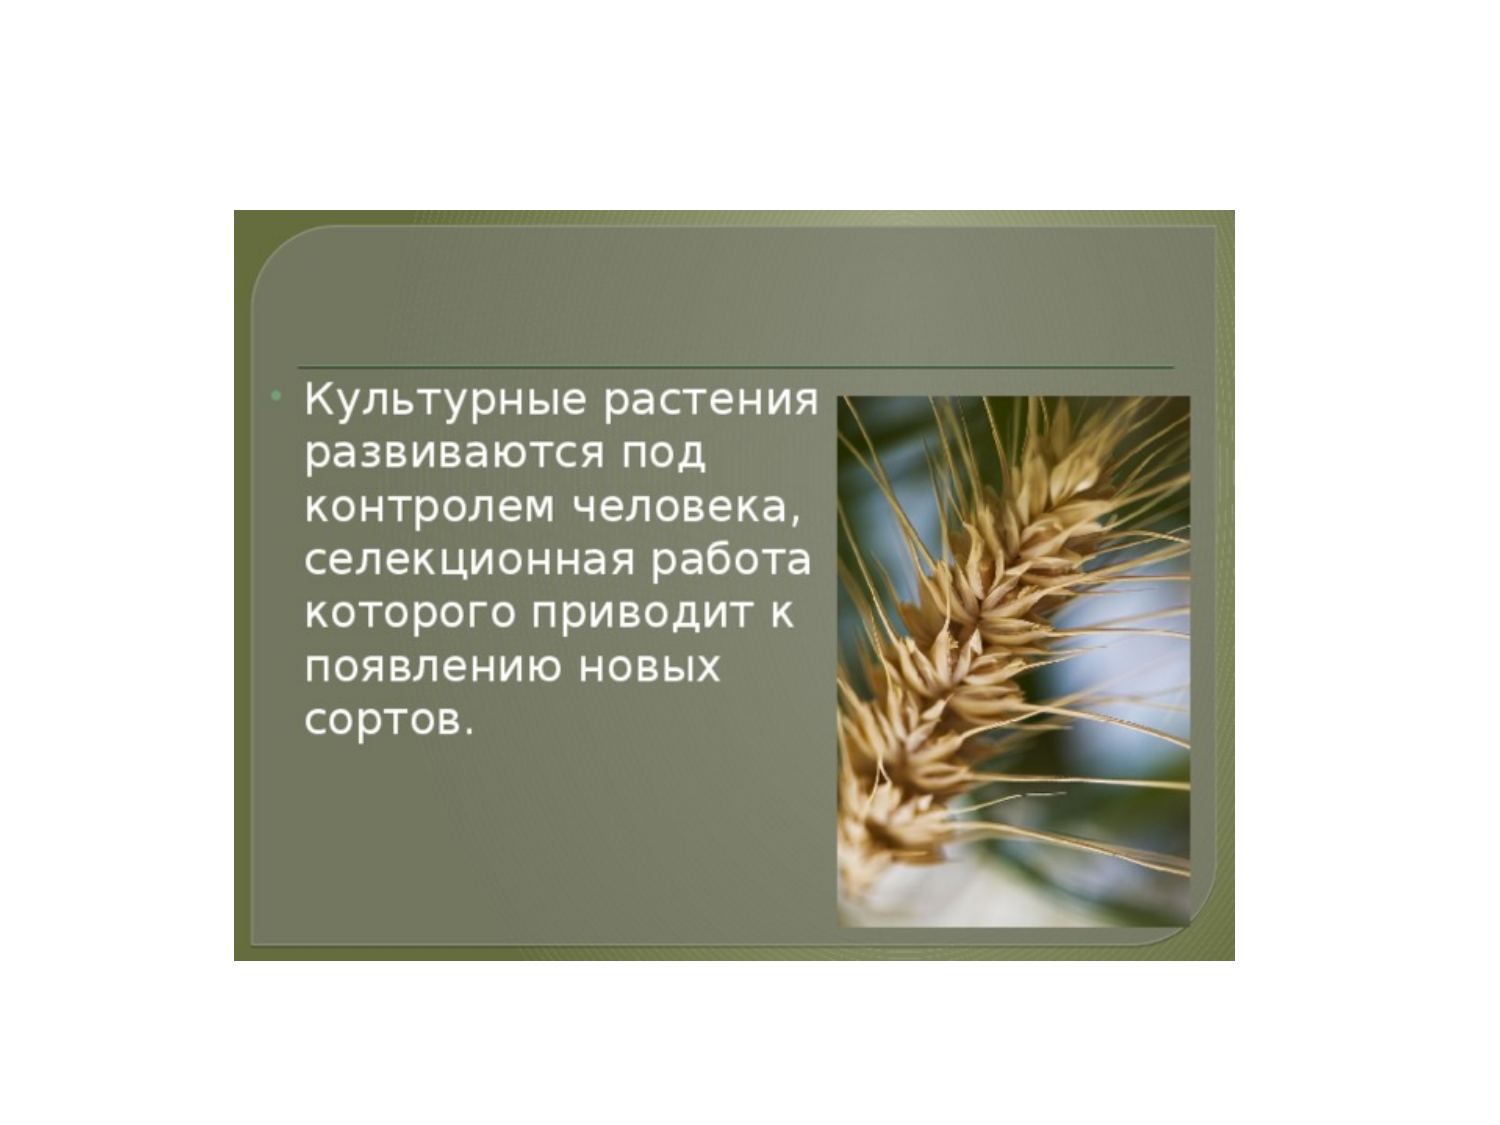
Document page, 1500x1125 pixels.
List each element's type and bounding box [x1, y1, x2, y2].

picture [234, 210, 1235, 962]
